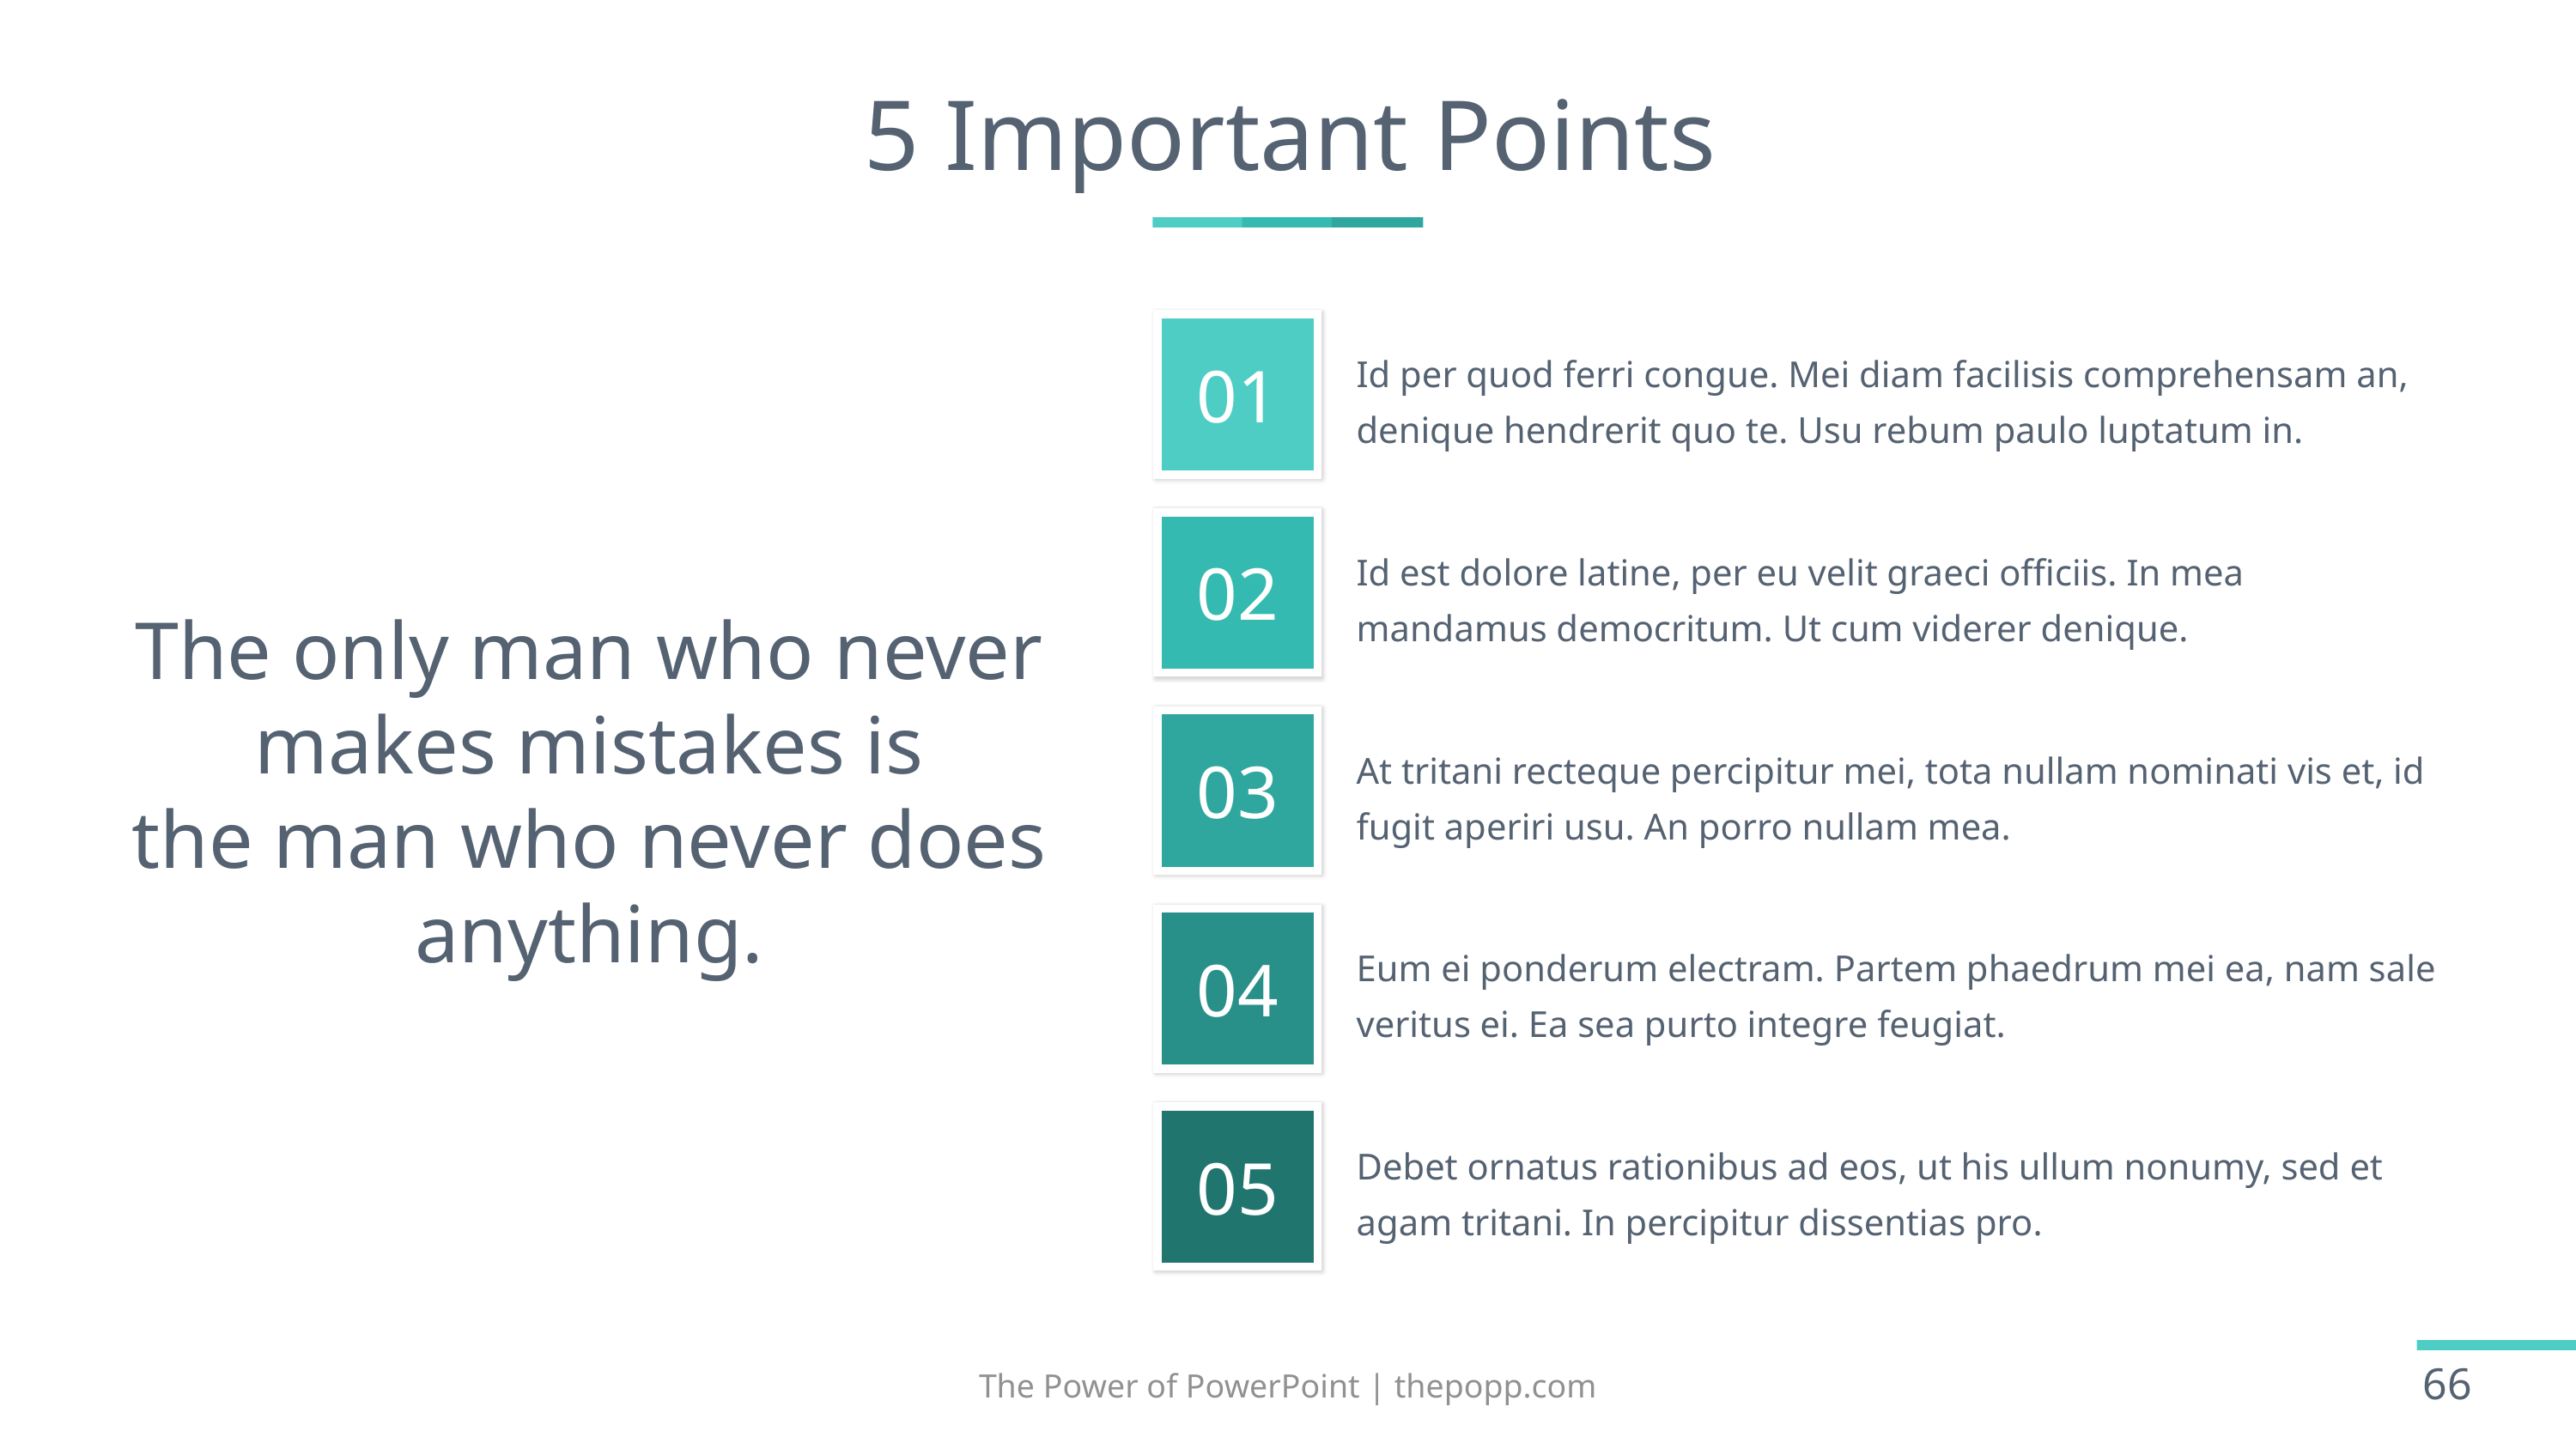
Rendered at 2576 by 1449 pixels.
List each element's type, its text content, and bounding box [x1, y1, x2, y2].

list At tritani recteque percipitur mei, tota nullam nominati vis et, id fugit aperiri usu. An porro nullam mea. [1343, 711, 2451, 871]
list Eum ei ponderum electram. Partem phaedrum mei ea, nam sale veritus ei. Ea sea purto integre feugiat. [1343, 909, 2451, 1069]
list Id per quod ferri congue. Mei diam facilisis comprehensam an, denique hendrerit quo te. Usu rebum paulo luptatum in. [1343, 315, 2451, 475]
slide_number 66 [2409, 1351, 2576, 1421]
footer The Power of PowerPoint | thepopp.com [853, 1349, 1723, 1427]
list The only man who never makes mistakes is the man who never does anything. [113, 312, 1066, 1267]
list Debet ornatus rationibus ad eos, ut his ullum nonumy, sed et agam tritani. In percipitur dissentias pro. [1343, 1107, 2451, 1267]
list Id est dolore latine, per eu velit graeci officiis. In mea mandamus democritum. Ut cum viderer denique. [1343, 512, 2451, 673]
title 5 Important Points [69, 49, 2512, 230]
